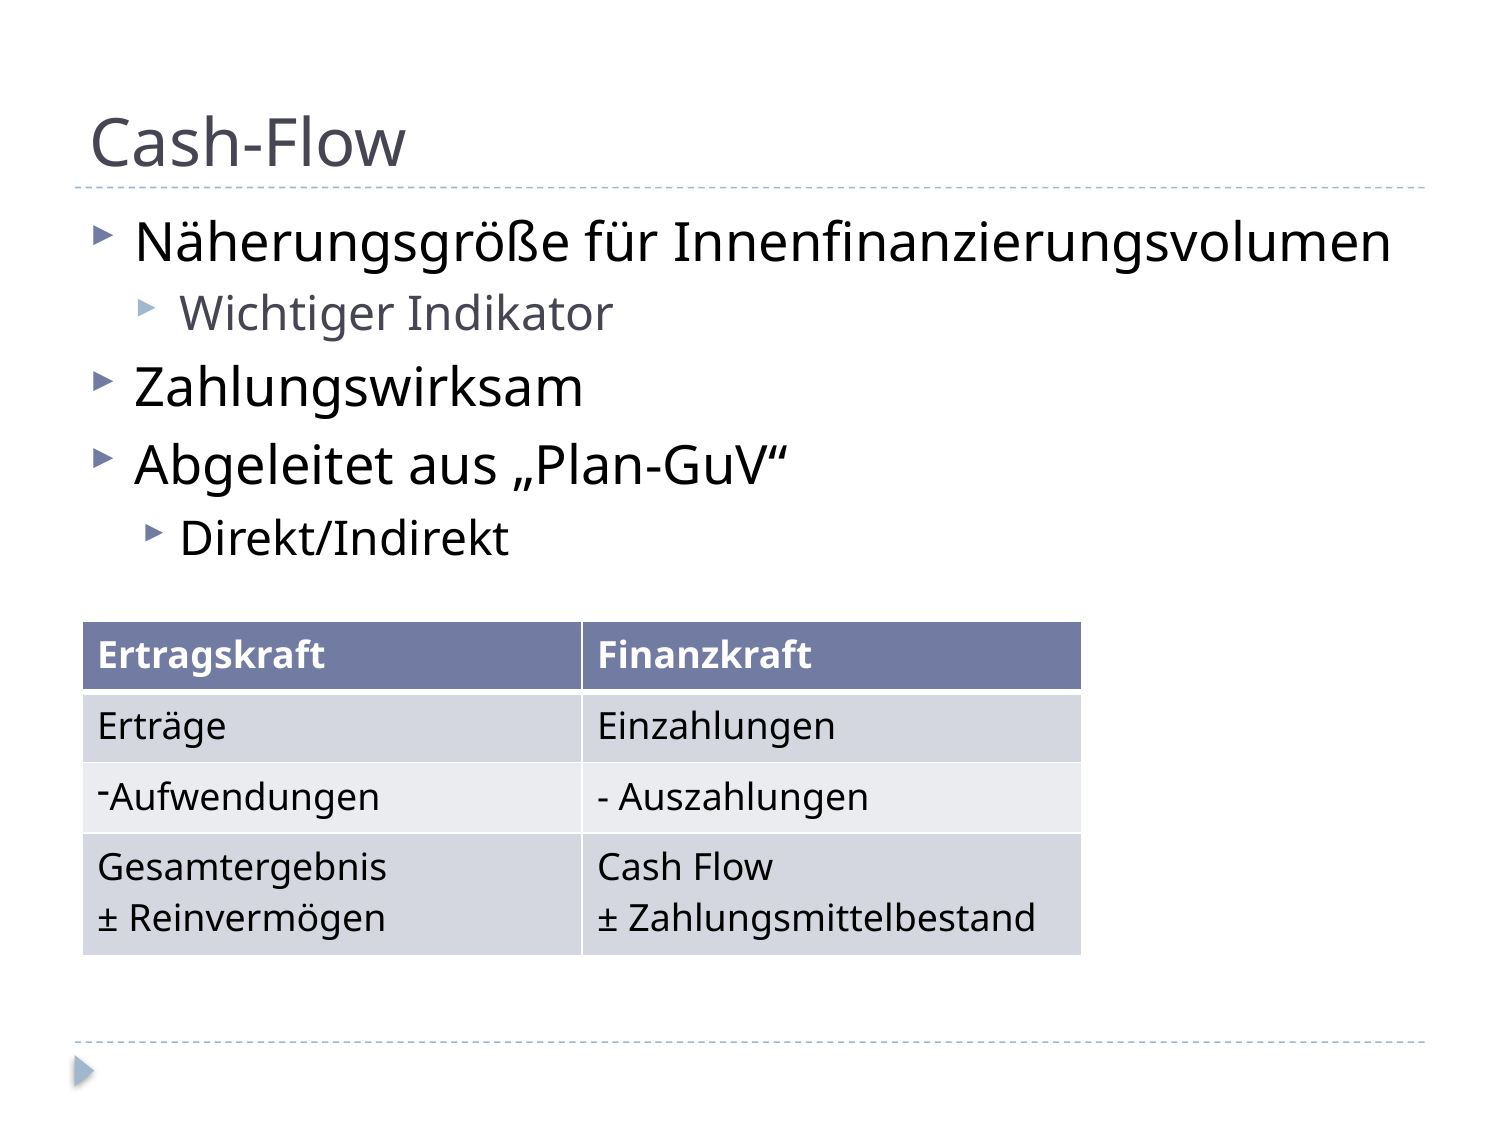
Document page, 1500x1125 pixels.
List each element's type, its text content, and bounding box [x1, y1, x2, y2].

table_header Finanzkraft [583, 622, 1081, 689]
table_cell Gesamtergebnis ± Reinvermögen [83, 834, 581, 955]
table_cell - Auszahlungen [583, 763, 1081, 832]
table_cell Cash Flow ± Zahlungsmittelbestand [583, 834, 1081, 955]
table_cell Aufwendungen [83, 763, 581, 832]
table_cell Erträge [83, 695, 581, 762]
table_cell Einzahlungen [583, 695, 1081, 762]
table_header Ertragskraft [83, 622, 581, 689]
title Cash-Flow [75, 24, 1425, 188]
list Näherungsgröße für Innenfinanzierungsvolumen Wichtiger Indikator Zahlungswirksam Abgeleitet aus „Plan-GuV“ Direkt/Indirekt [75, 200, 1425, 1010]
